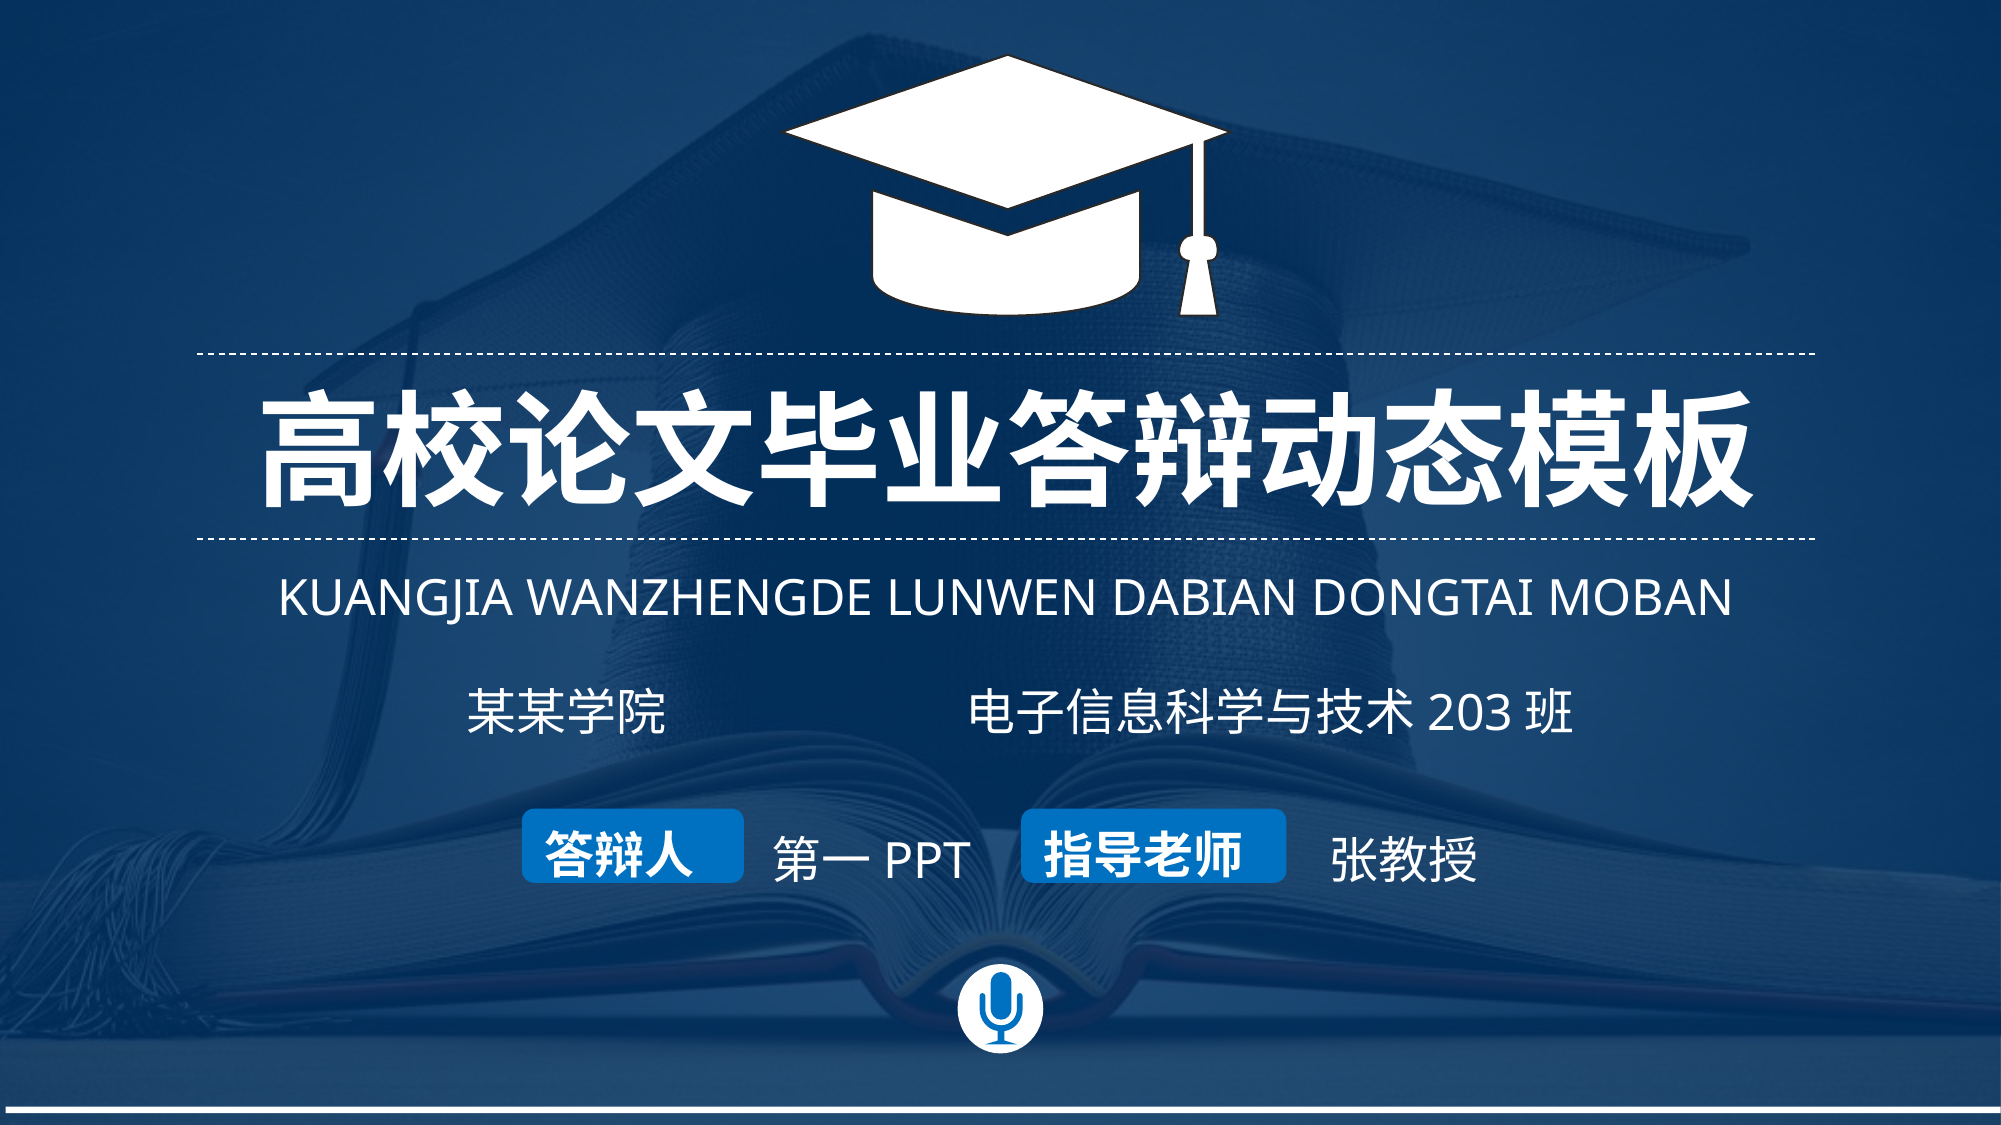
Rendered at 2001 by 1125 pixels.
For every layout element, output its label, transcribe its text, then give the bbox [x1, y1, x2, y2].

text_box [1021, 809, 1028, 882]
text_box 第一PPT [756, 791, 1001, 897]
text_box [5, 1106, 2001, 1114]
text_box 指导老师 [1028, 785, 1277, 891]
text_box KUANGJIA WANZHENGDE LUNWEN DABIAN DONGTAI MOBAN [126, 568, 1887, 622]
text_box 电子信息科学与技术203班 [950, 643, 1673, 749]
text_box [778, 53, 1234, 317]
text_box 高校论文毕业答辩动态模板 [126, 379, 1887, 514]
text_box [990, 972, 1012, 1020]
text_box [521, 809, 529, 882]
text_box 某某学院 [451, 643, 923, 749]
text_box [1277, 808, 1287, 883]
text_box 答辩人 [529, 785, 744, 891]
text_box [979, 993, 1023, 1045]
text_box 张教授 [1313, 791, 1591, 897]
text_box [957, 964, 1044, 1054]
